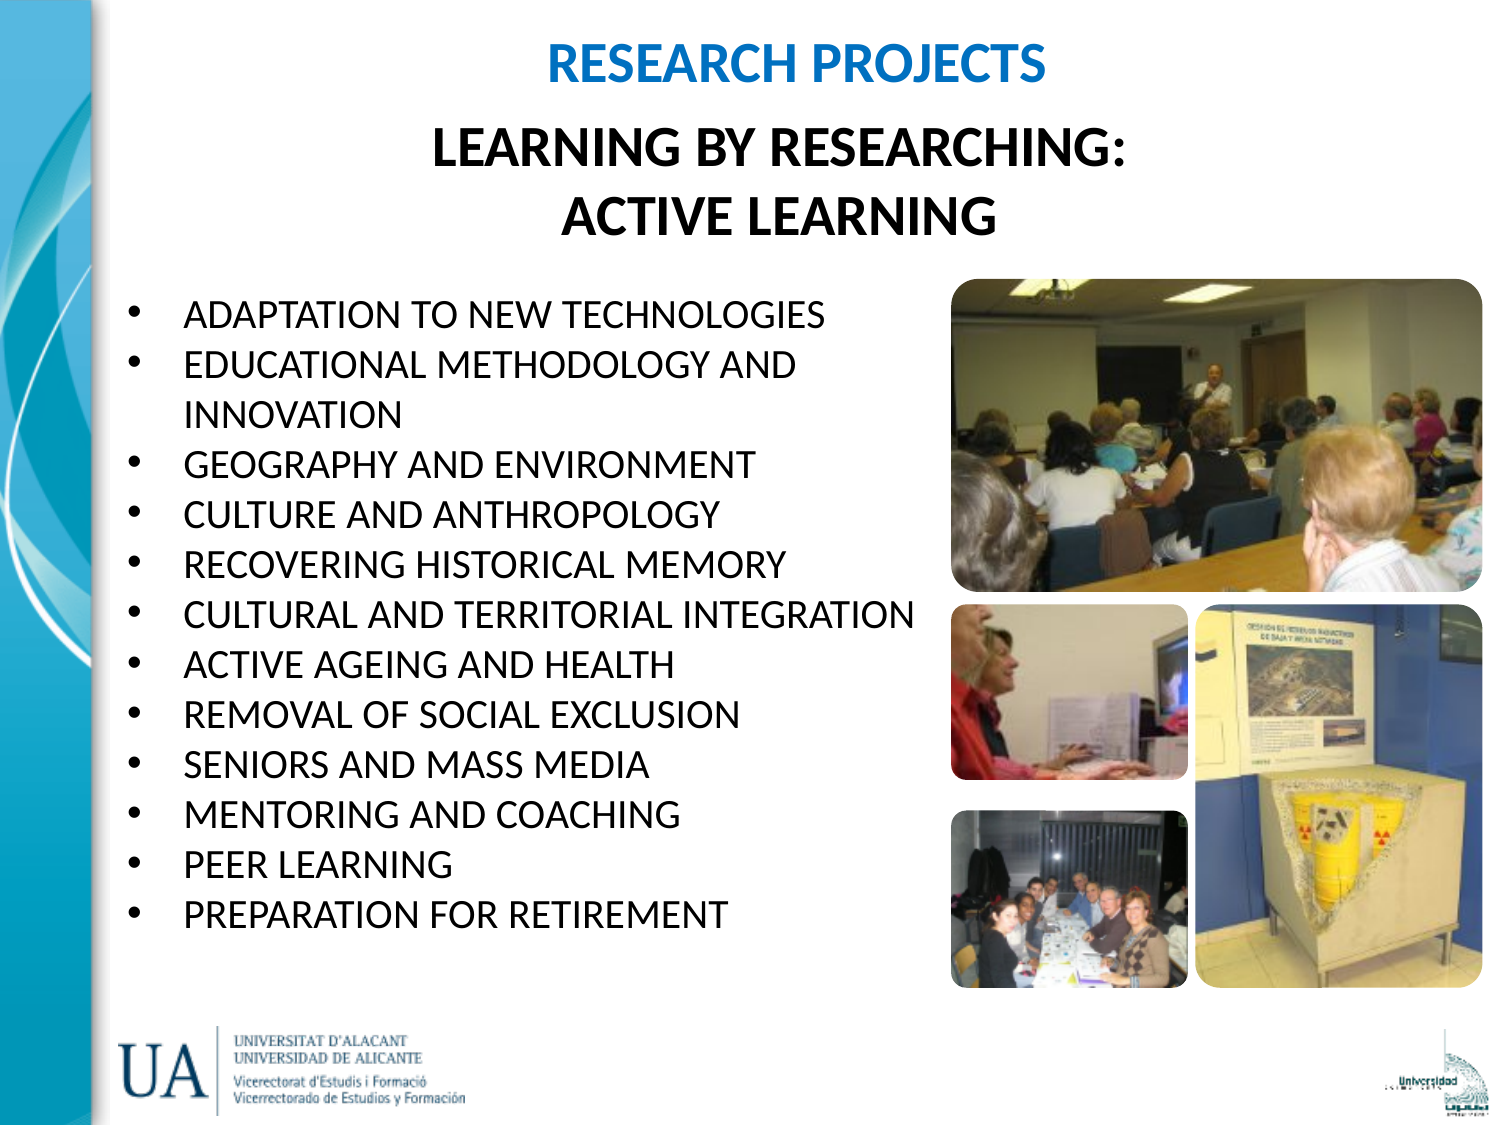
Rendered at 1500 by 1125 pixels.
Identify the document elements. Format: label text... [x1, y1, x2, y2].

picture [950, 810, 1189, 988]
title RESEARCH PROJECTS [112, 0, 1483, 119]
picture [0, 0, 110, 1125]
text_box LEARNING BY RESEARCHING: ACTIVE LEARNING [112, 100, 1447, 255]
picture [118, 1026, 465, 1116]
picture [950, 604, 1189, 781]
picture [1384, 1029, 1489, 1118]
picture [950, 278, 1483, 593]
list ADAPTATION TO NEW TECHNOLOGIES EDUCATIONAL METHODOLOGY AND INNOVATION GEOGRAPHY AND ENVIRONMENT CULTURE AND ANTHROPOLOGY RECOVERING HISTORICAL MEMORY CULTURAL AND TERRITORIAL INTEGRATION ACTIVE AGEING AND HEALTH REMOVAL OF SOCIAL EXCLUSION SENIORS AND MASS MEDIA MENTORING AND COACHING PEER LEARNING PREPARATION FOR RETIREMENT [112, 278, 963, 1000]
picture [1195, 604, 1483, 988]
